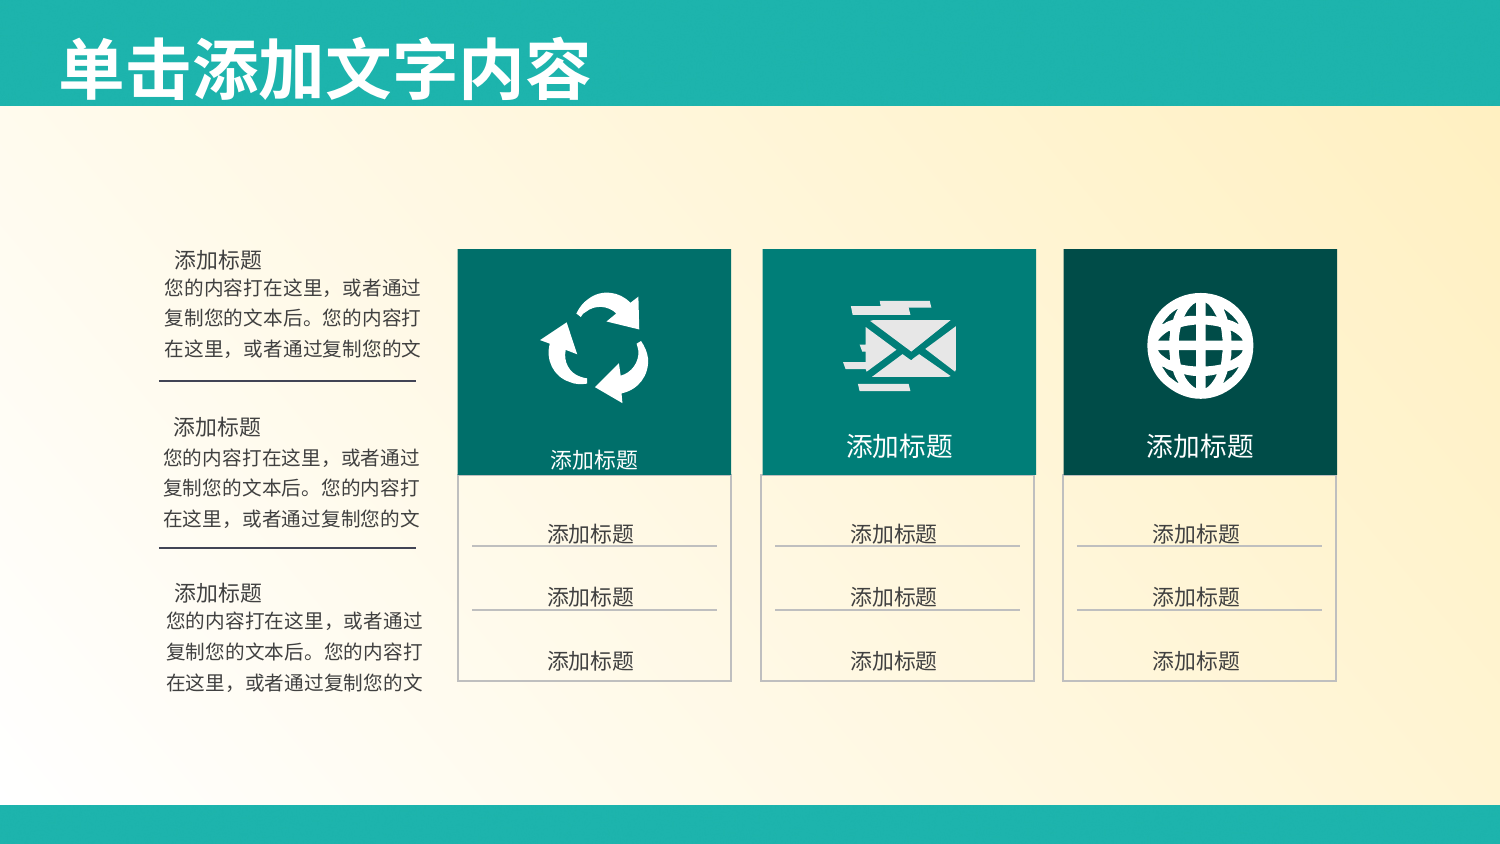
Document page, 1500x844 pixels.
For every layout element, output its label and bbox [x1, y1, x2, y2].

picture [0, 0, 1500, 106]
text_box [145, 222, 437, 401]
text_box [145, 554, 439, 734]
text_box [457, 475, 732, 682]
text_box [144, 389, 436, 571]
text_box [457, 249, 732, 475]
text_box [762, 249, 1037, 475]
text_box [1062, 474, 1337, 682]
picture [0, 805, 1500, 844]
text_box [760, 474, 1035, 682]
text_box [1063, 249, 1338, 475]
